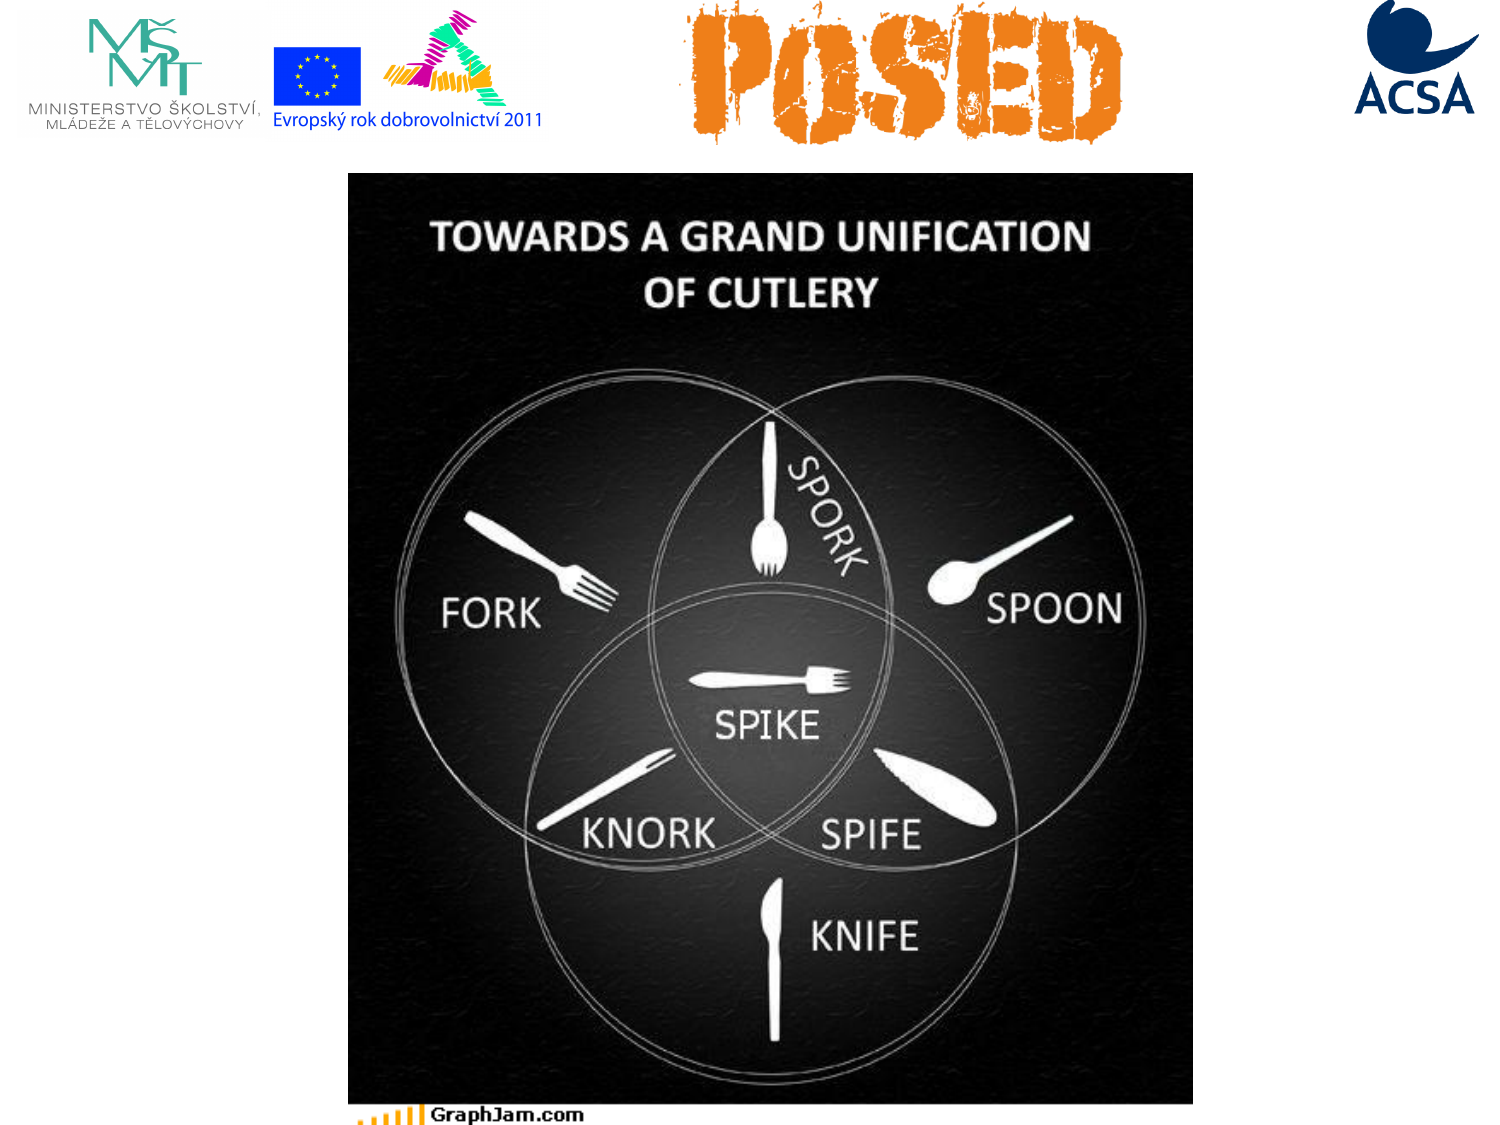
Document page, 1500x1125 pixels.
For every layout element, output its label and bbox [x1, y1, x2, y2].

picture [348, 173, 1193, 1125]
picture [17, 0, 549, 142]
picture [679, 0, 1123, 145]
picture [1354, 0, 1479, 114]
